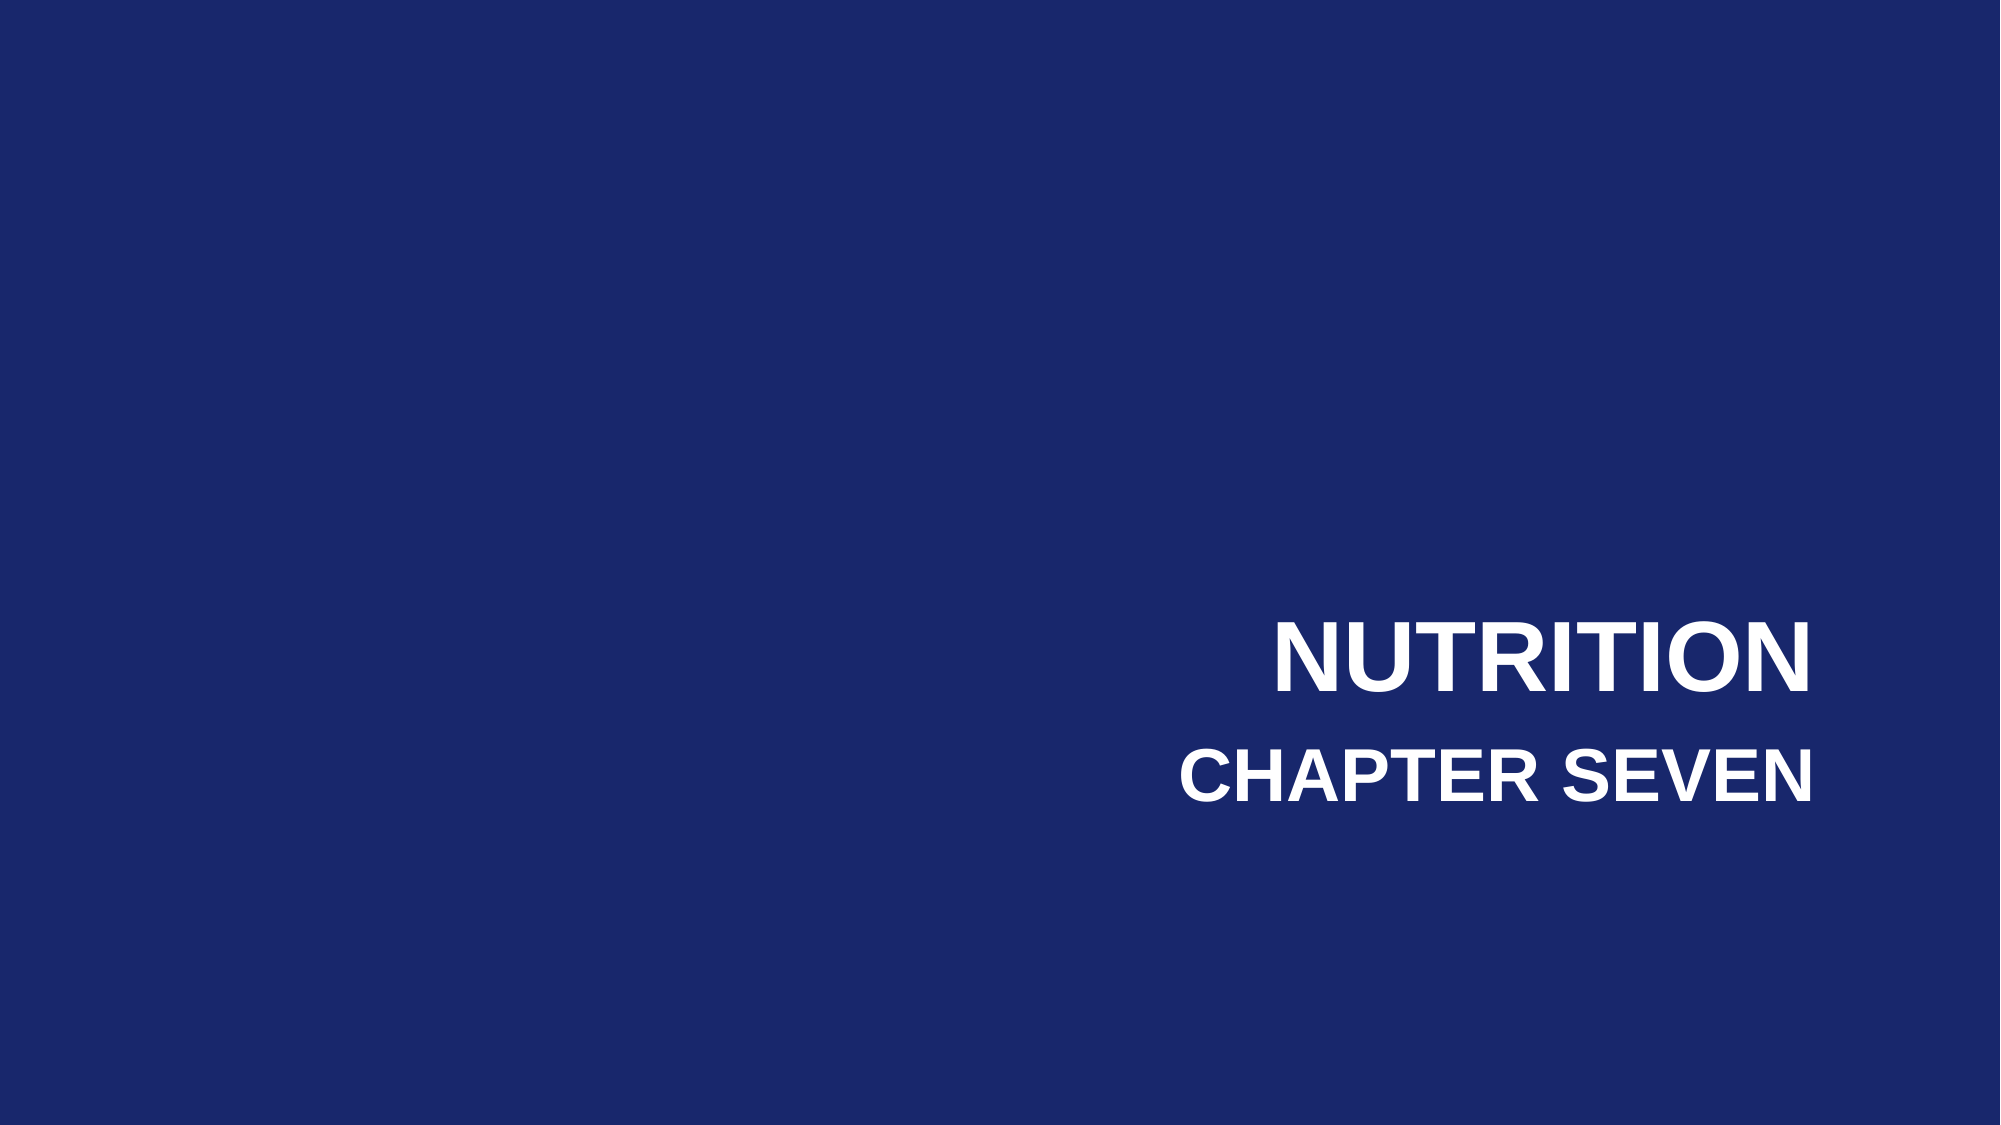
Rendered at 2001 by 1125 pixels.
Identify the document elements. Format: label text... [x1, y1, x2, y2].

subtitle CHAPTER seven [650, 719, 1831, 950]
title Nutrition [650, 322, 1831, 719]
